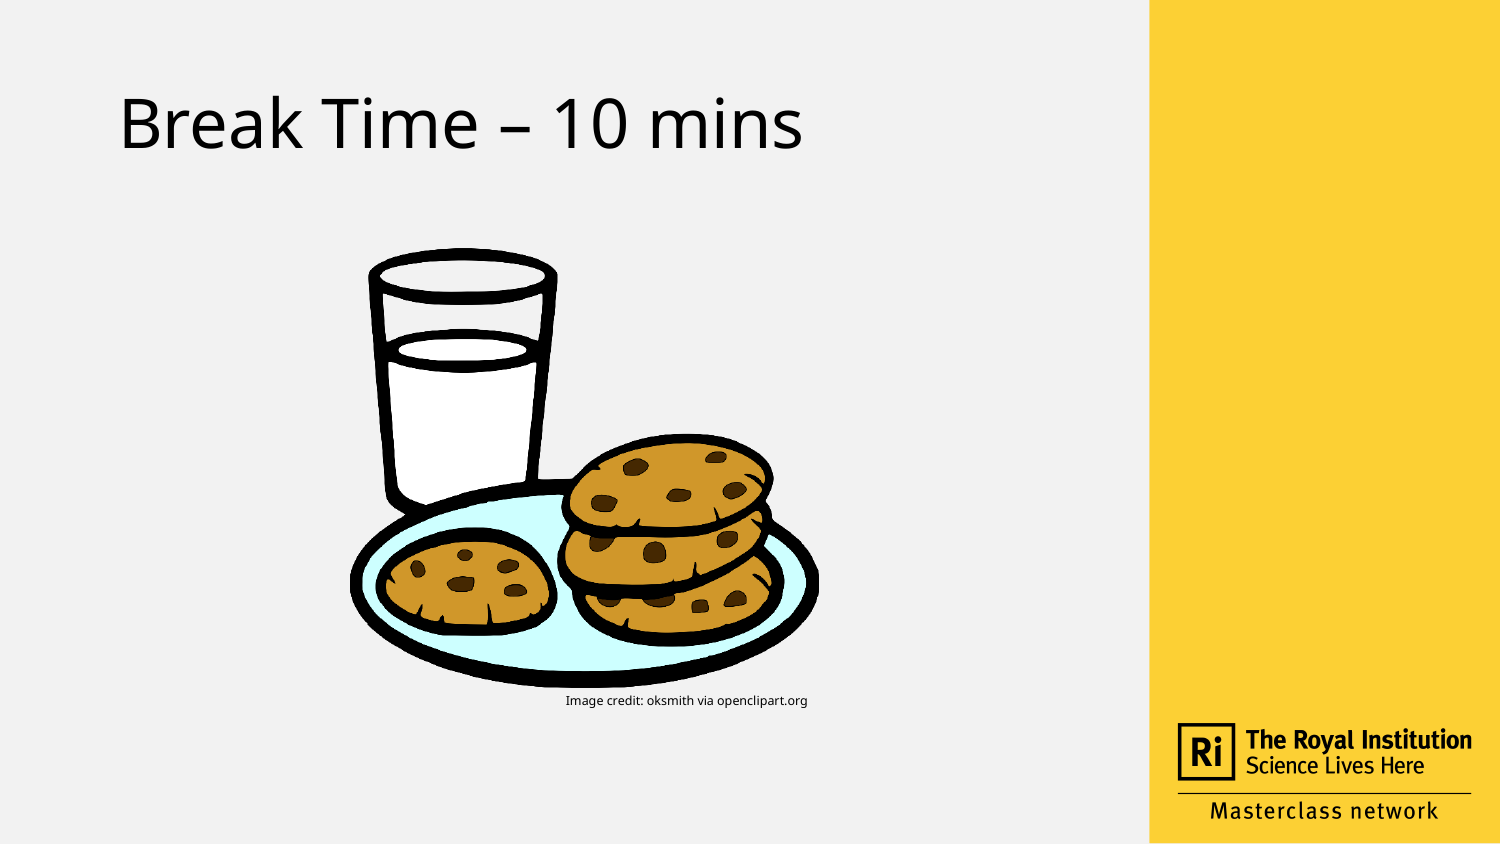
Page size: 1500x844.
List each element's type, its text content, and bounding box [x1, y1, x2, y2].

title Break Time – 10 mins [103, 44, 1397, 208]
text_box Image credit: oksmith via openclipart.org [494, 688, 819, 708]
picture [1149, 702, 1500, 844]
picture [349, 248, 819, 688]
